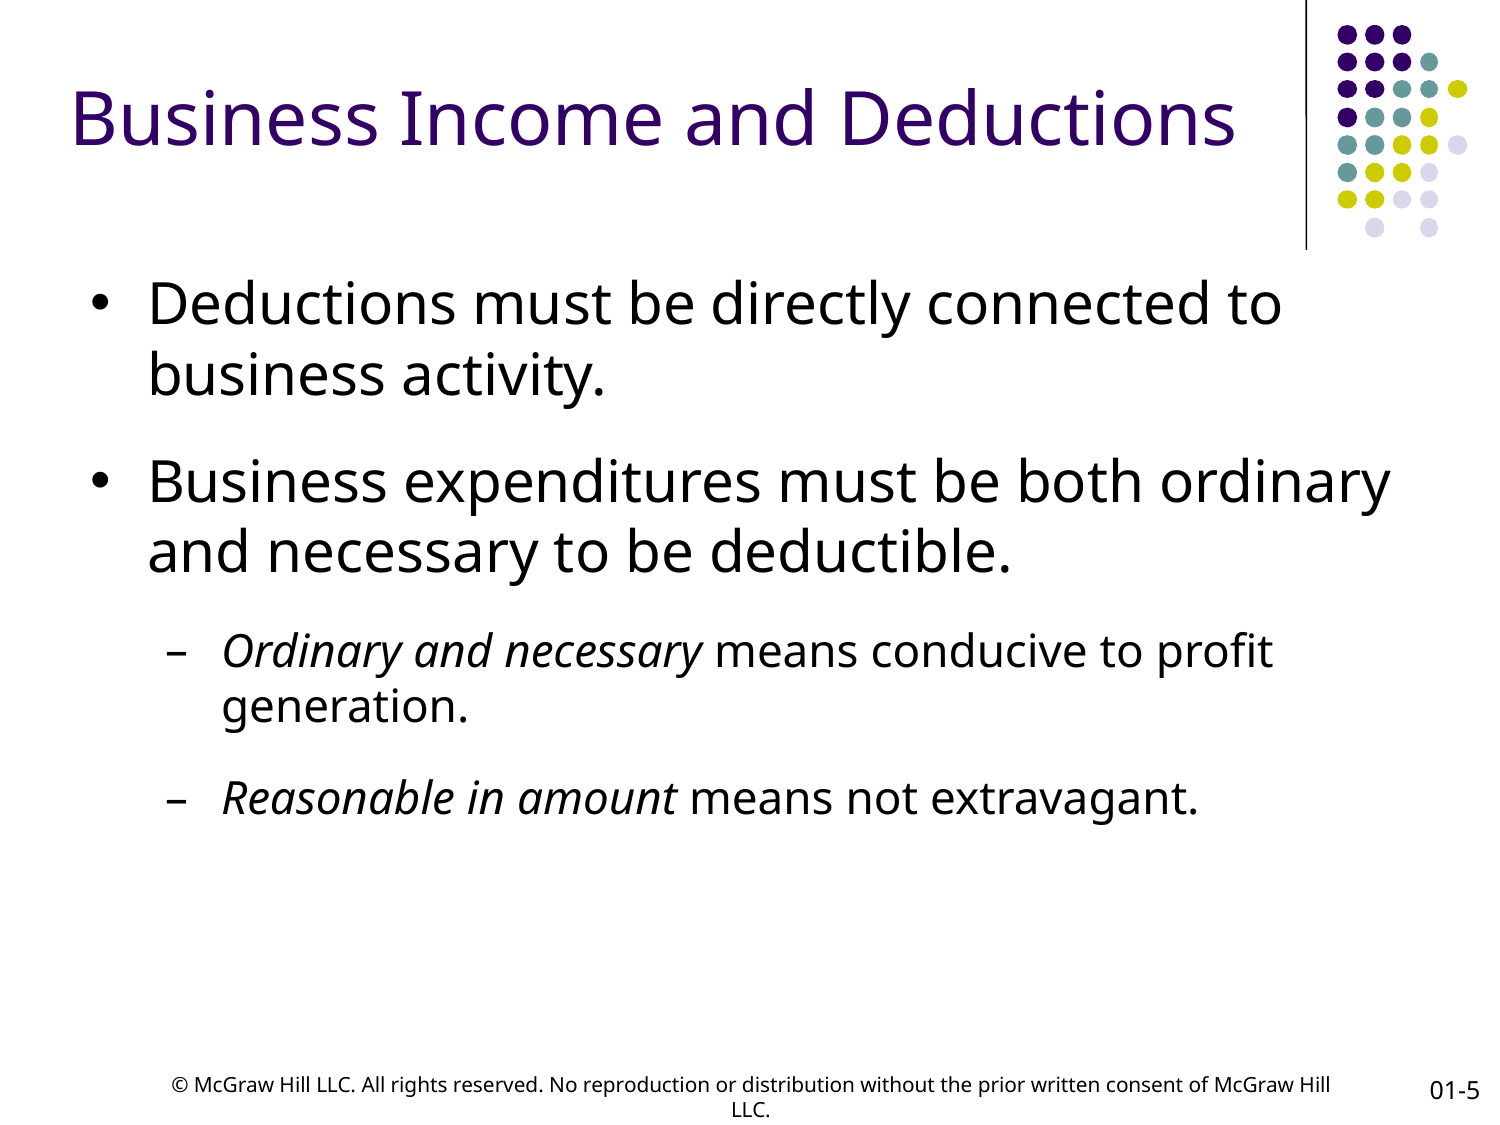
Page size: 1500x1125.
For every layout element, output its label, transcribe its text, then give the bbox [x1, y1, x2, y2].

list Deductions must be directly connected to business activity. Business expenditures must be both ordinary and necessary to be deductible. Ordinary and necessary means conducive to profit generation. Reasonable in amount means not extravagant. [75, 259, 1425, 1062]
title Business Income and Deductions [32, 8, 1275, 234]
slide_number 01-5 [1345, 1061, 1496, 1122]
